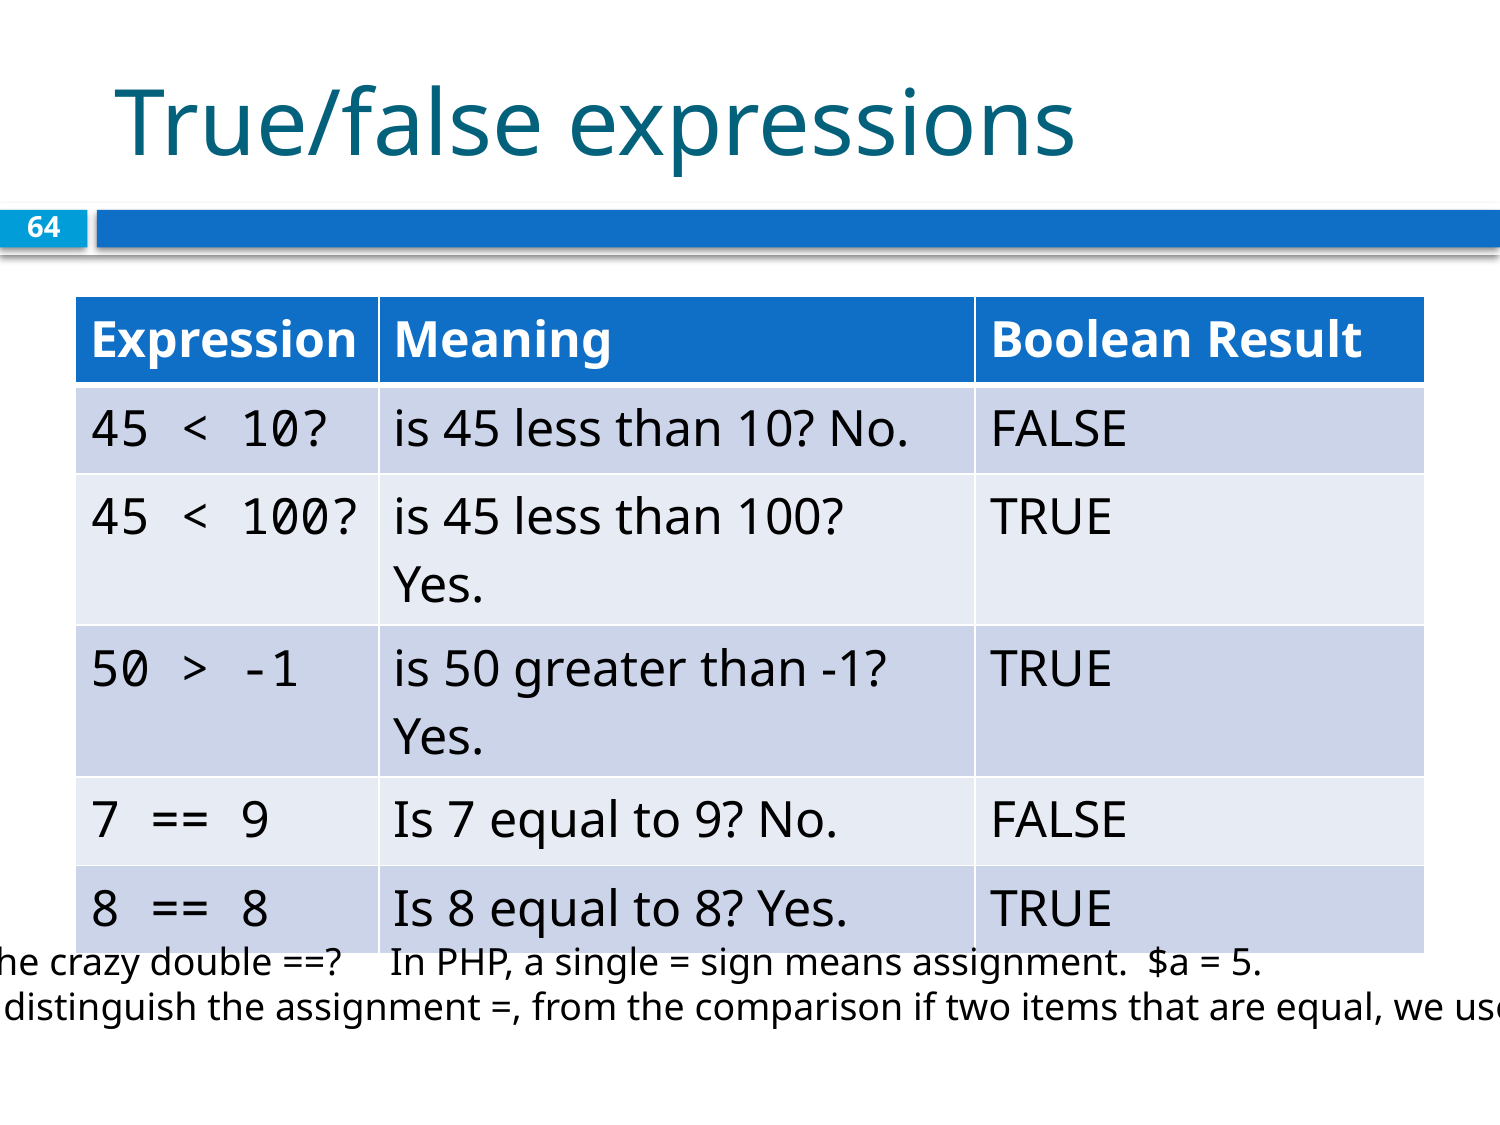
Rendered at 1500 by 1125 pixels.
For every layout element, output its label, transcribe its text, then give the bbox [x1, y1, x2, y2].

table_cell is 45 less than 100? Yes. [380, 475, 974, 624]
text_box Why the crazy double ==? In PHP, a single = sign means assignment. $a = 5. So, to distinguish the assignment =, from the comparison if two items that are equal, we use a ==. [0, 930, 1500, 1035]
table_cell is 50 greater than -1? Yes. [380, 626, 974, 776]
table_cell Is 8 equal to 8? Yes. [380, 866, 974, 930]
table_cell 50 > -1 [76, 626, 378, 776]
table_header Expression [76, 297, 378, 382]
title True/false expressions [99, 37, 1438, 201]
table_header Boolean Result [976, 297, 1424, 382]
table_cell FALSE [976, 778, 1424, 865]
table_cell TRUE [976, 866, 1424, 930]
table_cell TRUE [976, 475, 1424, 624]
table_cell 45 < 100? [76, 475, 378, 624]
table_cell is 45 less than 10? No. [380, 388, 974, 473]
table_cell TRUE [976, 626, 1424, 776]
table_cell FALSE [976, 388, 1424, 473]
table_cell 7 == 9 [76, 778, 378, 865]
table_cell 8 == 8 [76, 866, 378, 930]
table_cell Is 7 equal to 9? No. [380, 778, 974, 865]
slide_number 64 [0, 208, 88, 249]
table_header Meaning [380, 297, 974, 382]
table_cell 45 < 10? [76, 388, 378, 473]
